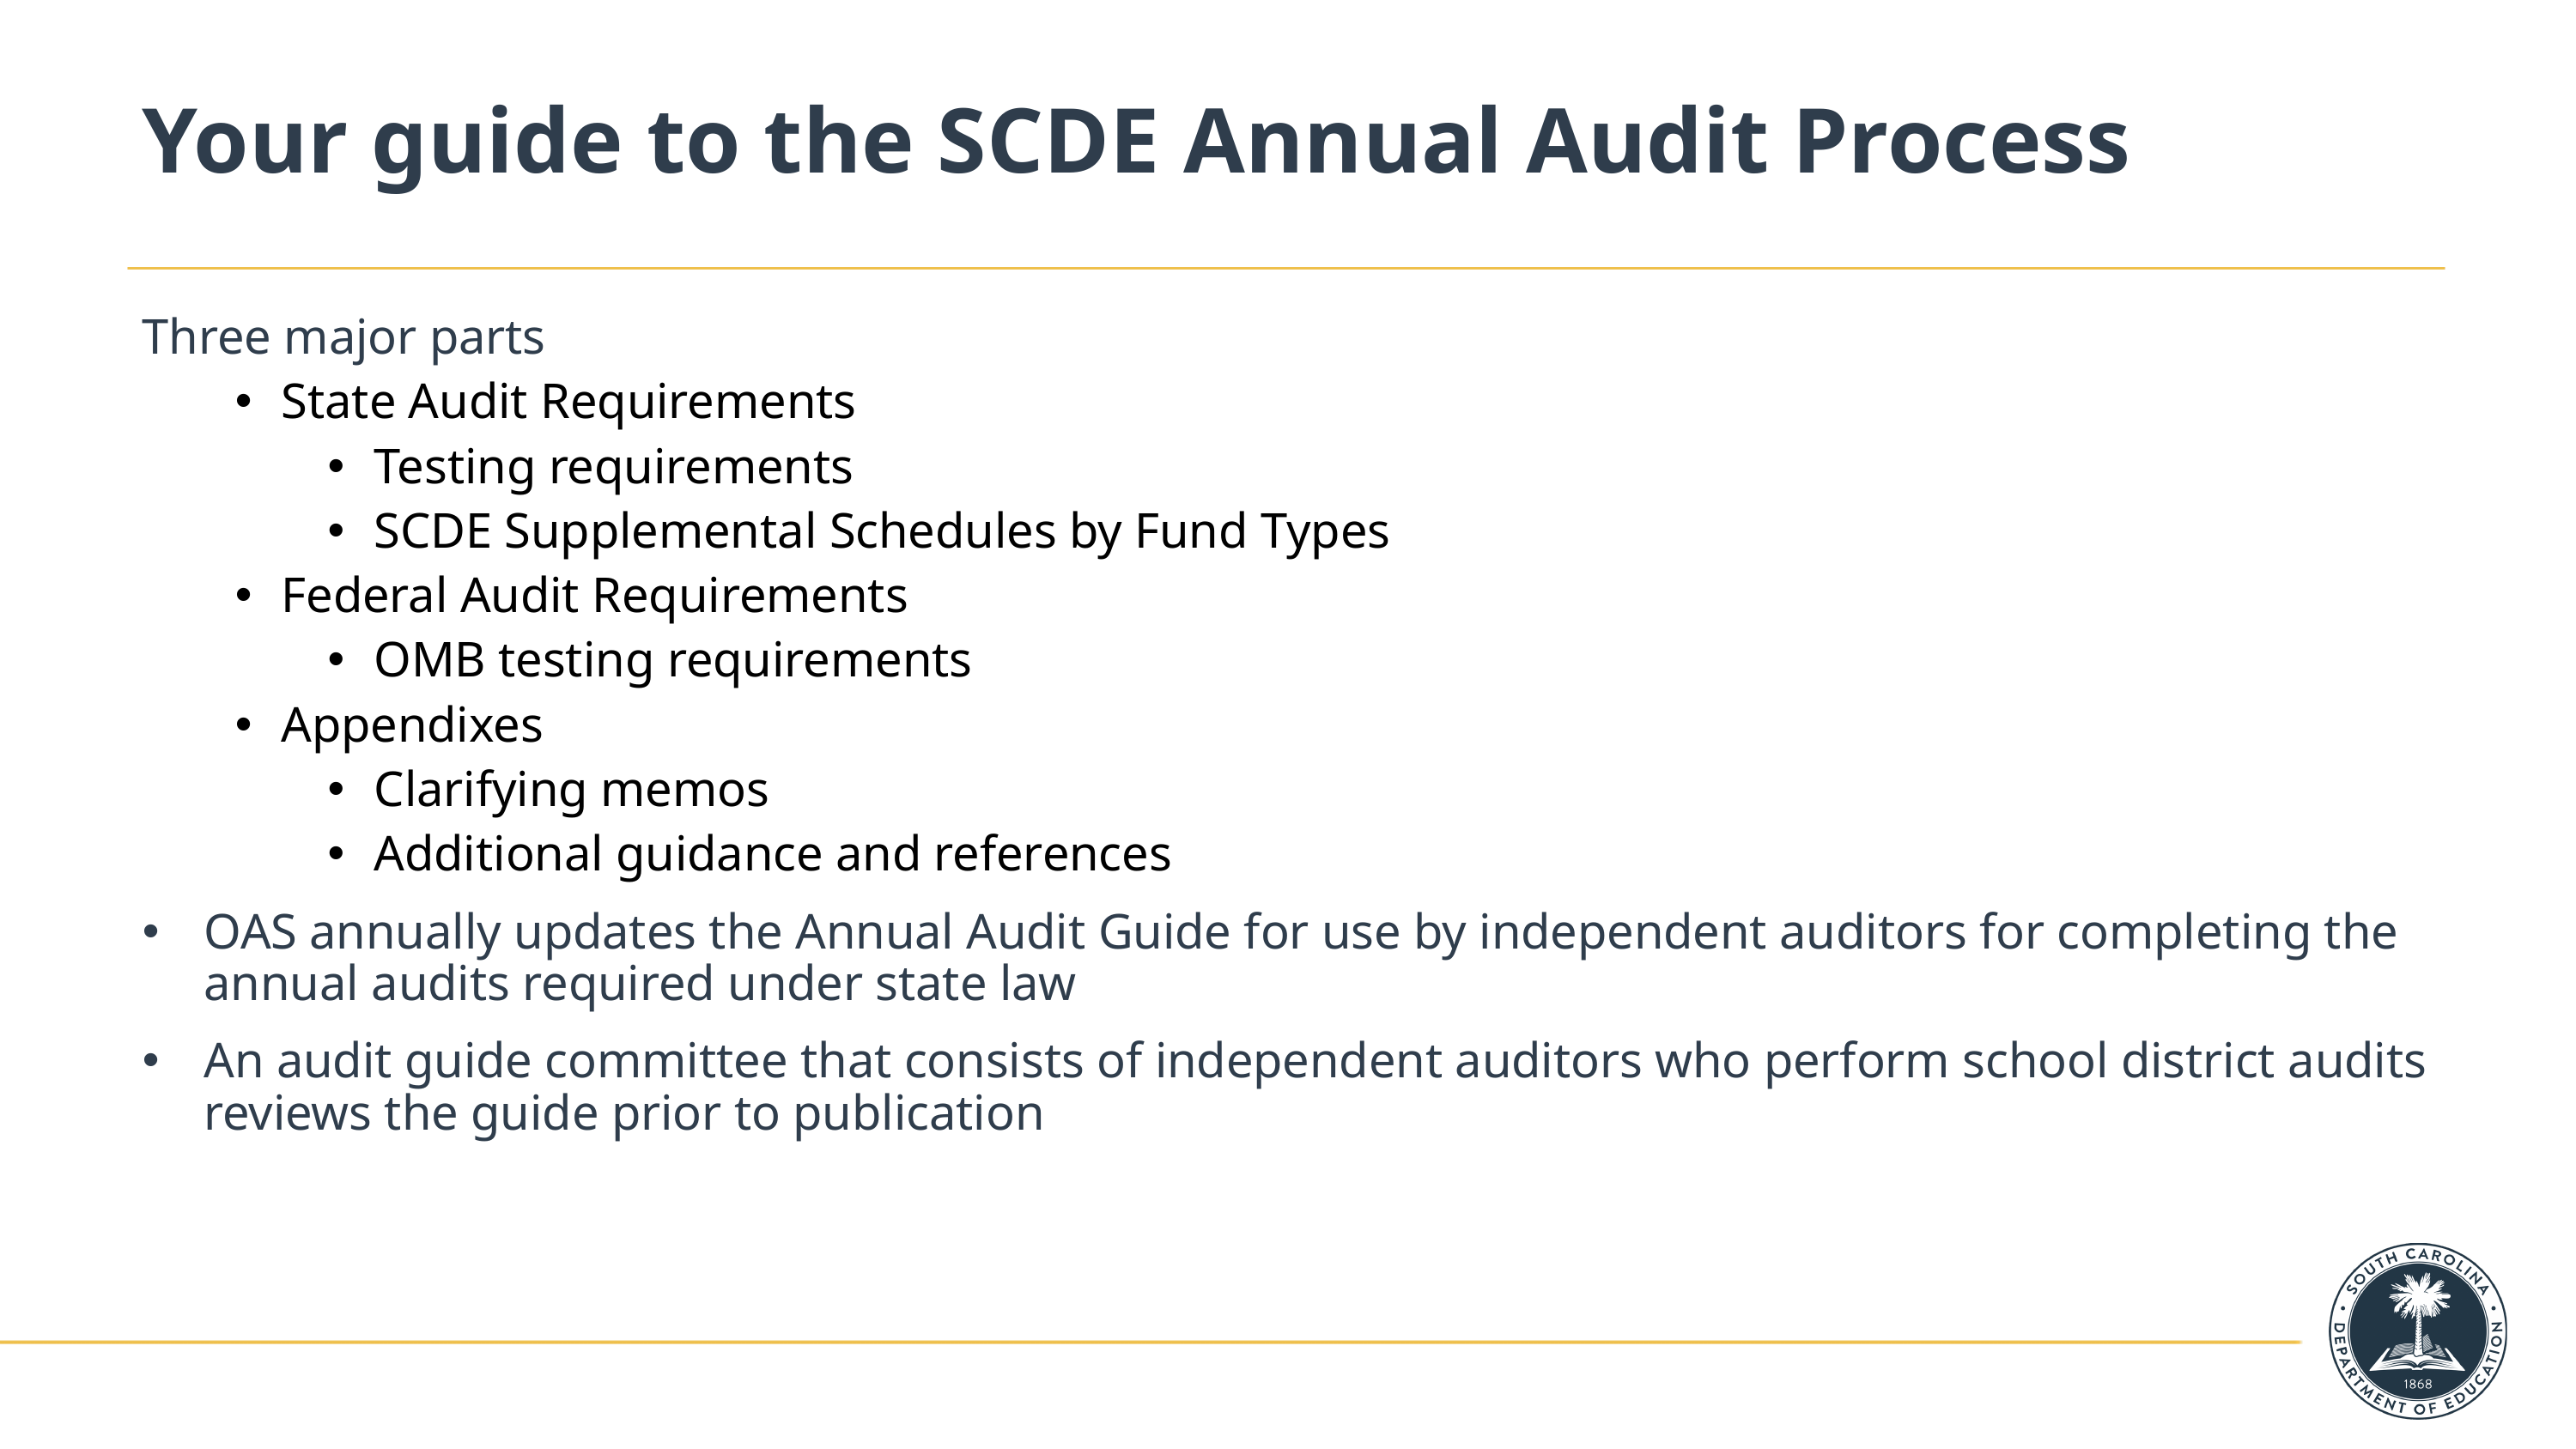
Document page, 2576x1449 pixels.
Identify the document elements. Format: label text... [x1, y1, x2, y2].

title Your guide to the SCDE Annual Audit Process [129, 76, 2447, 232]
picture [2329, 1243, 2507, 1420]
list Three major parts State Audit Requirements Testing requirements SCDE Supplemental Schedules by Fund Types Federal Audit Requirements OMB testing requirements Appendixes Clarifying memos Additional guidance and references OAS annually updates the Annual Audit Guide for use by independent auditors for completing the annual audits required under state law An audit guide committee that consists of independent auditors who perform school district audits reviews the guide prior to publication [129, 306, 2447, 1149]
